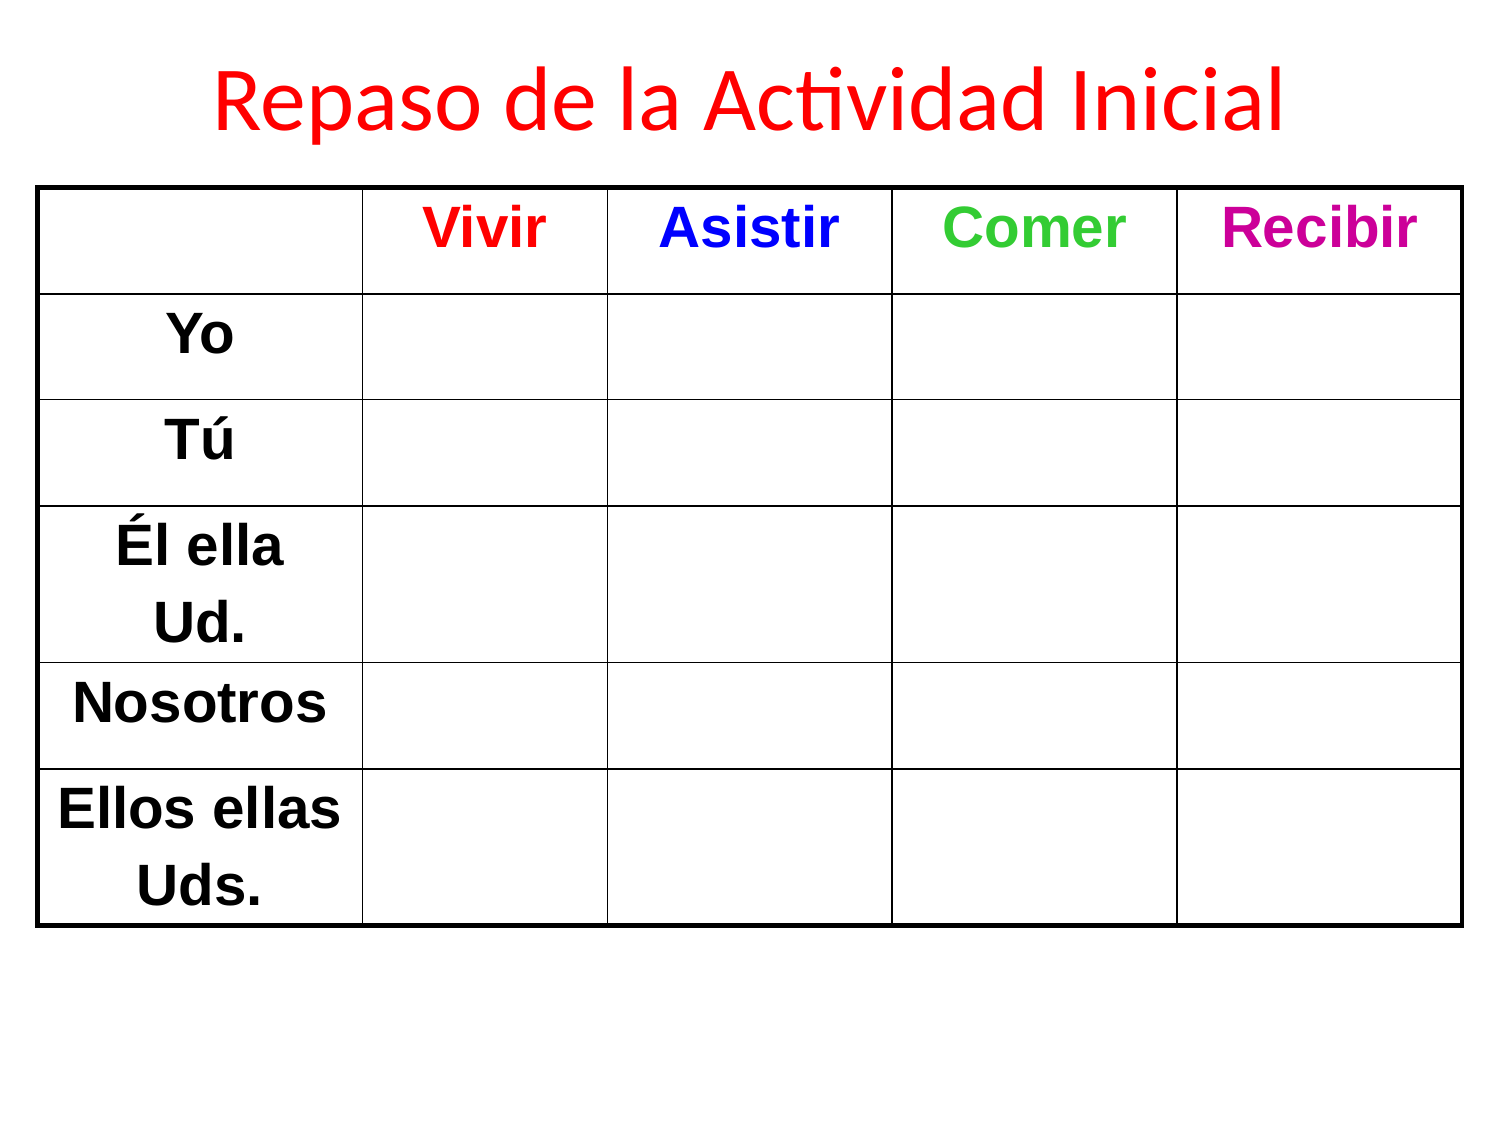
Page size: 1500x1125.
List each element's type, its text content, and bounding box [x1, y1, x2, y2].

table_cell Nosotros [40, 663, 362, 768]
table_cell [1178, 295, 1460, 399]
table_cell [363, 295, 607, 399]
table_cell [363, 507, 607, 662]
table_cell [893, 770, 1176, 923]
title Repaso de la Actividad Inicial [75, 0, 1425, 185]
table_cell [608, 770, 891, 923]
table_cell [1178, 507, 1460, 662]
table_header Recibir [1178, 190, 1460, 293]
table_cell Yo [40, 295, 362, 399]
table_cell Ellos ellas Uds. [40, 770, 362, 923]
table_cell [893, 507, 1176, 662]
table_header Asistir [608, 190, 891, 293]
table_cell [1178, 770, 1460, 923]
table_cell Tú [40, 400, 362, 505]
table_header Comer [893, 190, 1176, 293]
table_cell [363, 770, 607, 923]
table_cell [1178, 400, 1460, 505]
table_cell [893, 295, 1176, 399]
table_cell [608, 295, 891, 399]
table_cell [608, 400, 891, 505]
table_cell [1178, 663, 1460, 768]
table_header Vivir [363, 190, 607, 293]
table_cell [363, 400, 607, 505]
table_cell [363, 663, 607, 768]
table_cell [893, 400, 1176, 505]
table_cell [893, 663, 1176, 768]
table_cell [608, 663, 891, 768]
table_header [40, 190, 362, 293]
table_cell Él ella Ud. [40, 507, 362, 662]
table_cell [608, 507, 891, 662]
